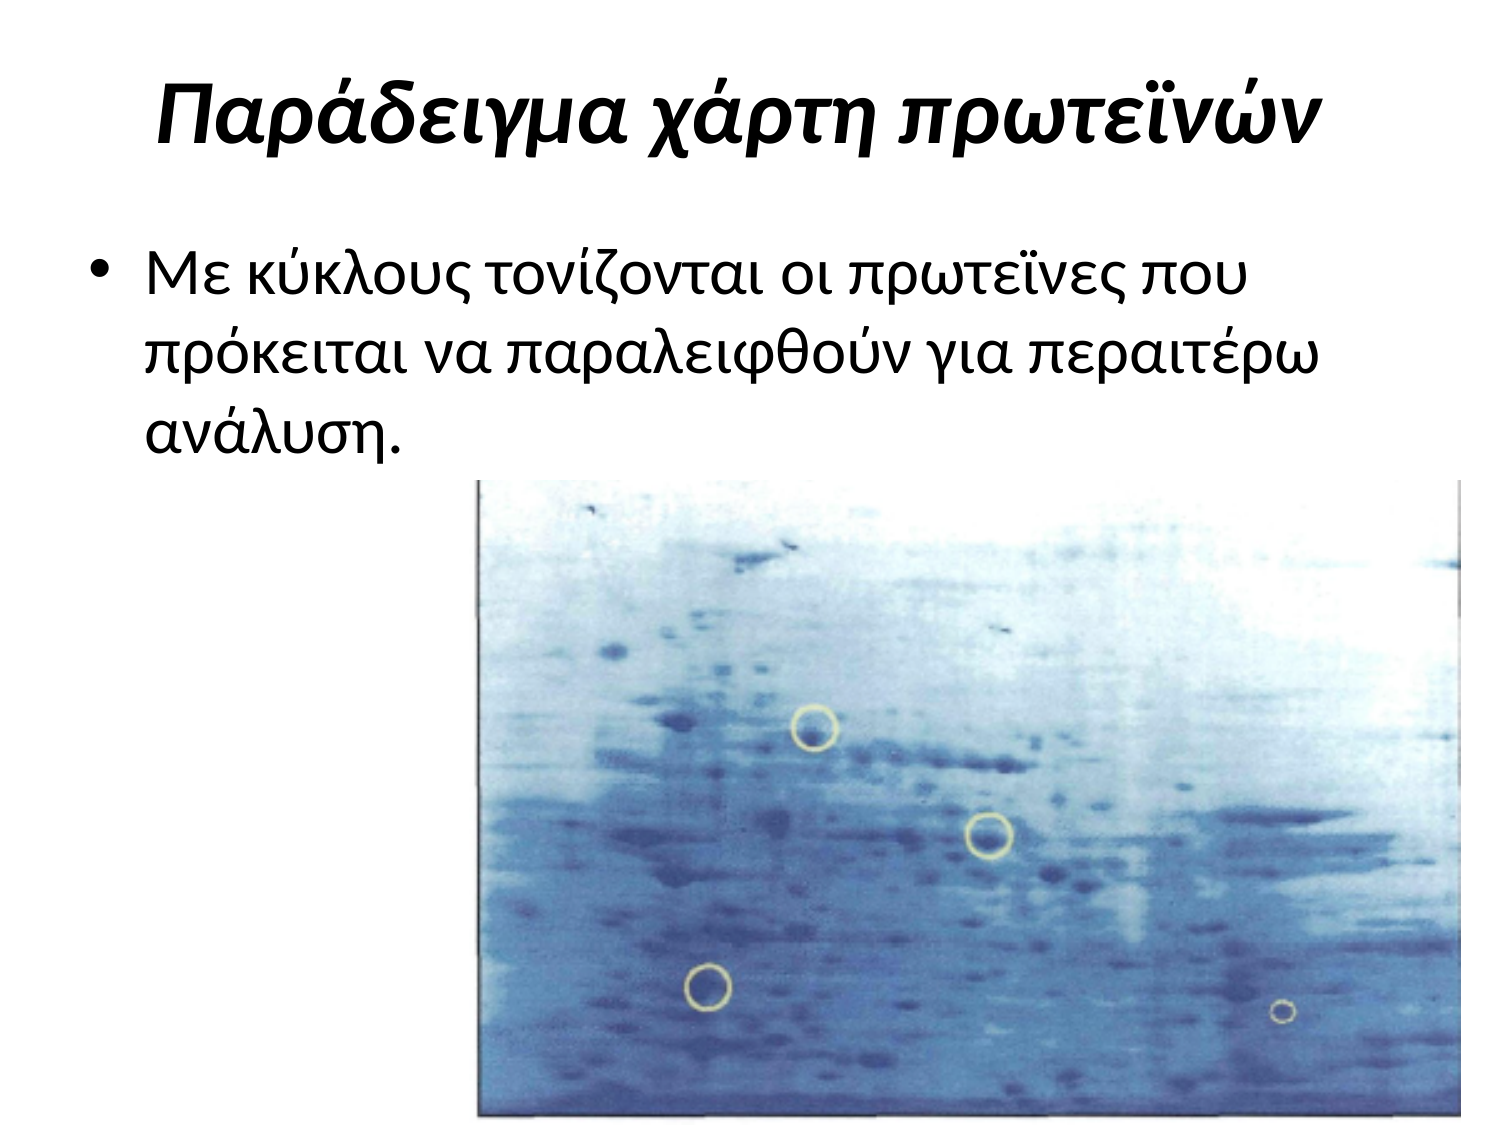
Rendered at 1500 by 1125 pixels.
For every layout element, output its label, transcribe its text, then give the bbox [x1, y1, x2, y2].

list Με κύκλους τονίζονται οι πρωτεϊνες που πρόκειται να παραλειφθούν για περαιτέρω ανάλυση. [73, 219, 1424, 963]
title Παράδειγμα χάρτη πρωτεϊνών [73, 30, 1424, 183]
picture [467, 479, 1461, 1125]
